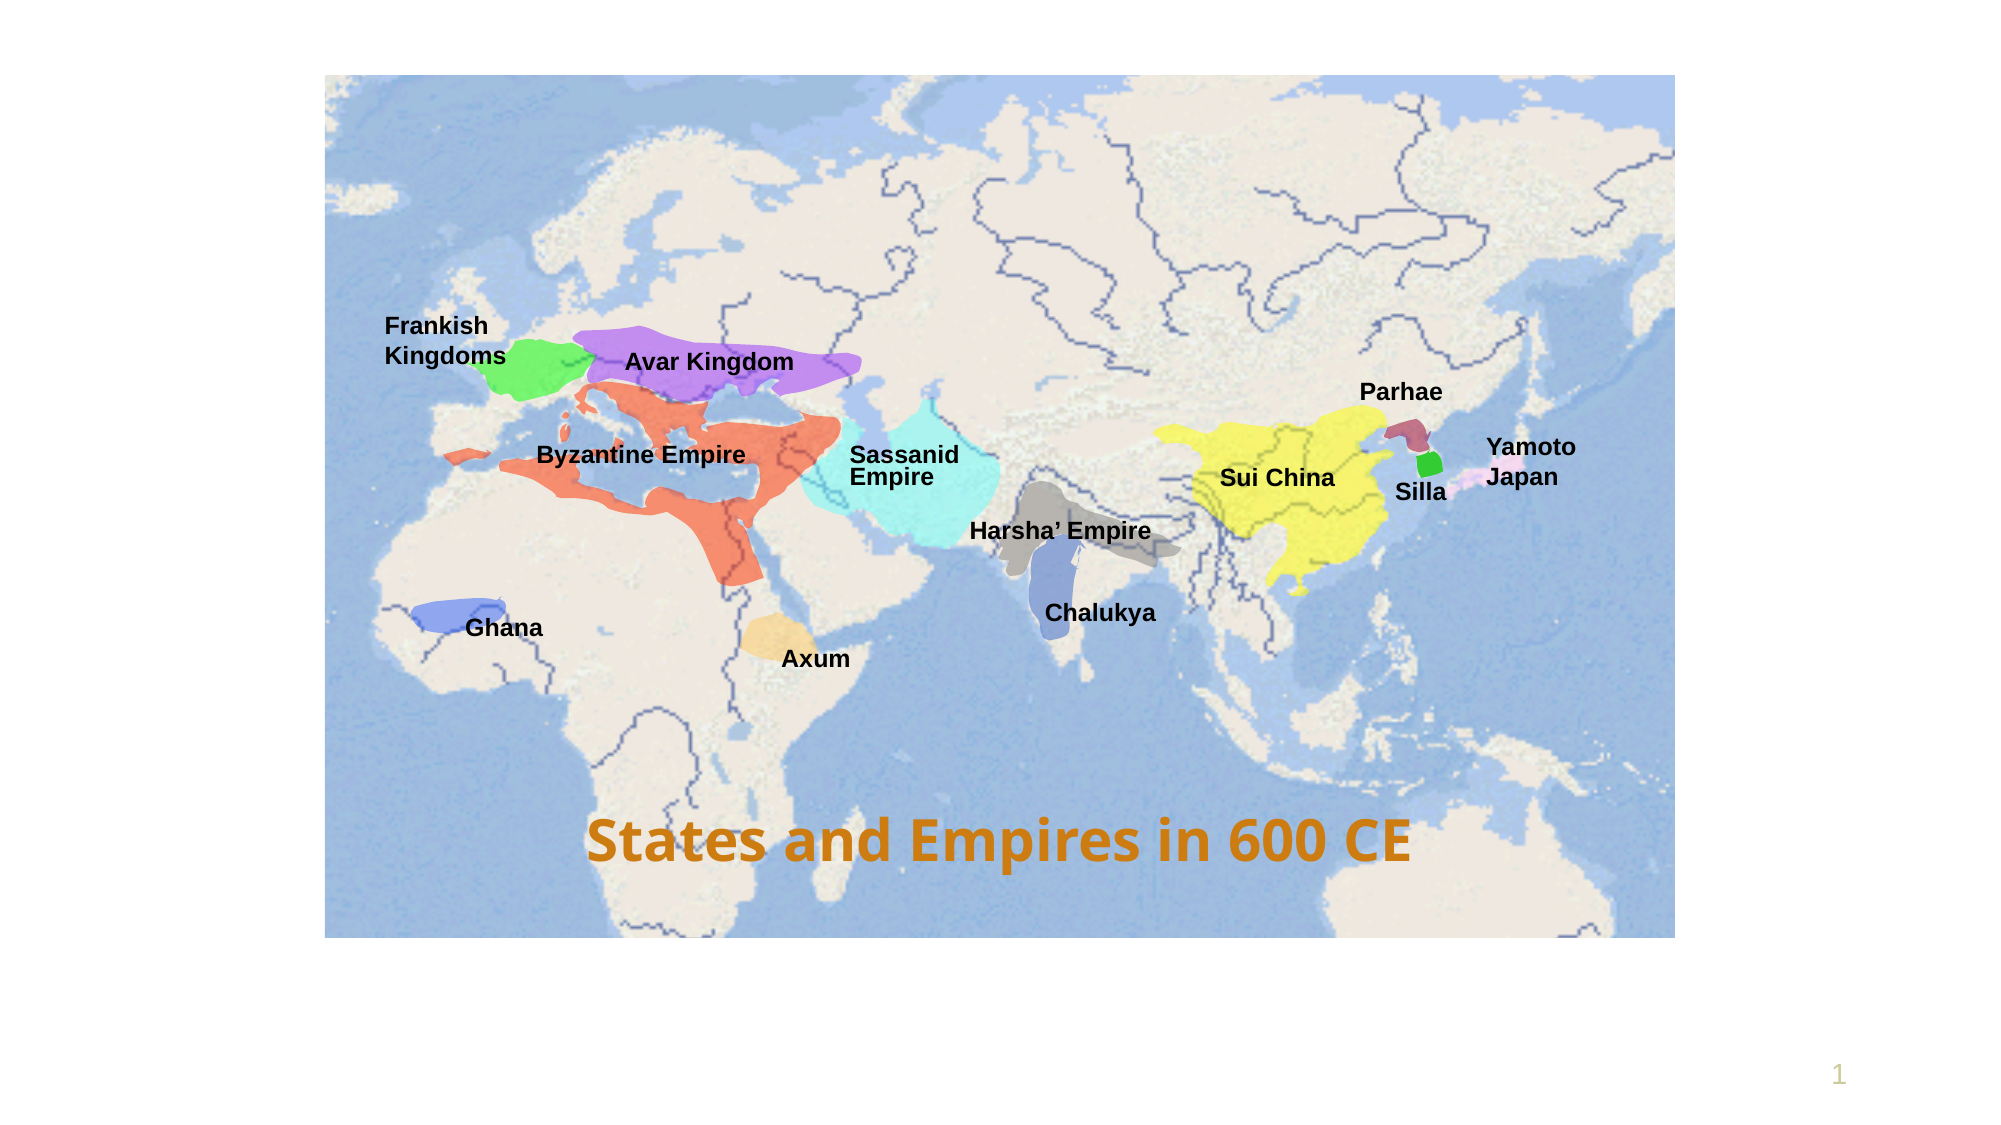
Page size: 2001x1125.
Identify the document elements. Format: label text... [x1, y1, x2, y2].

slide_number 1 [1412, 1042, 1863, 1103]
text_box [324, 74, 1675, 938]
